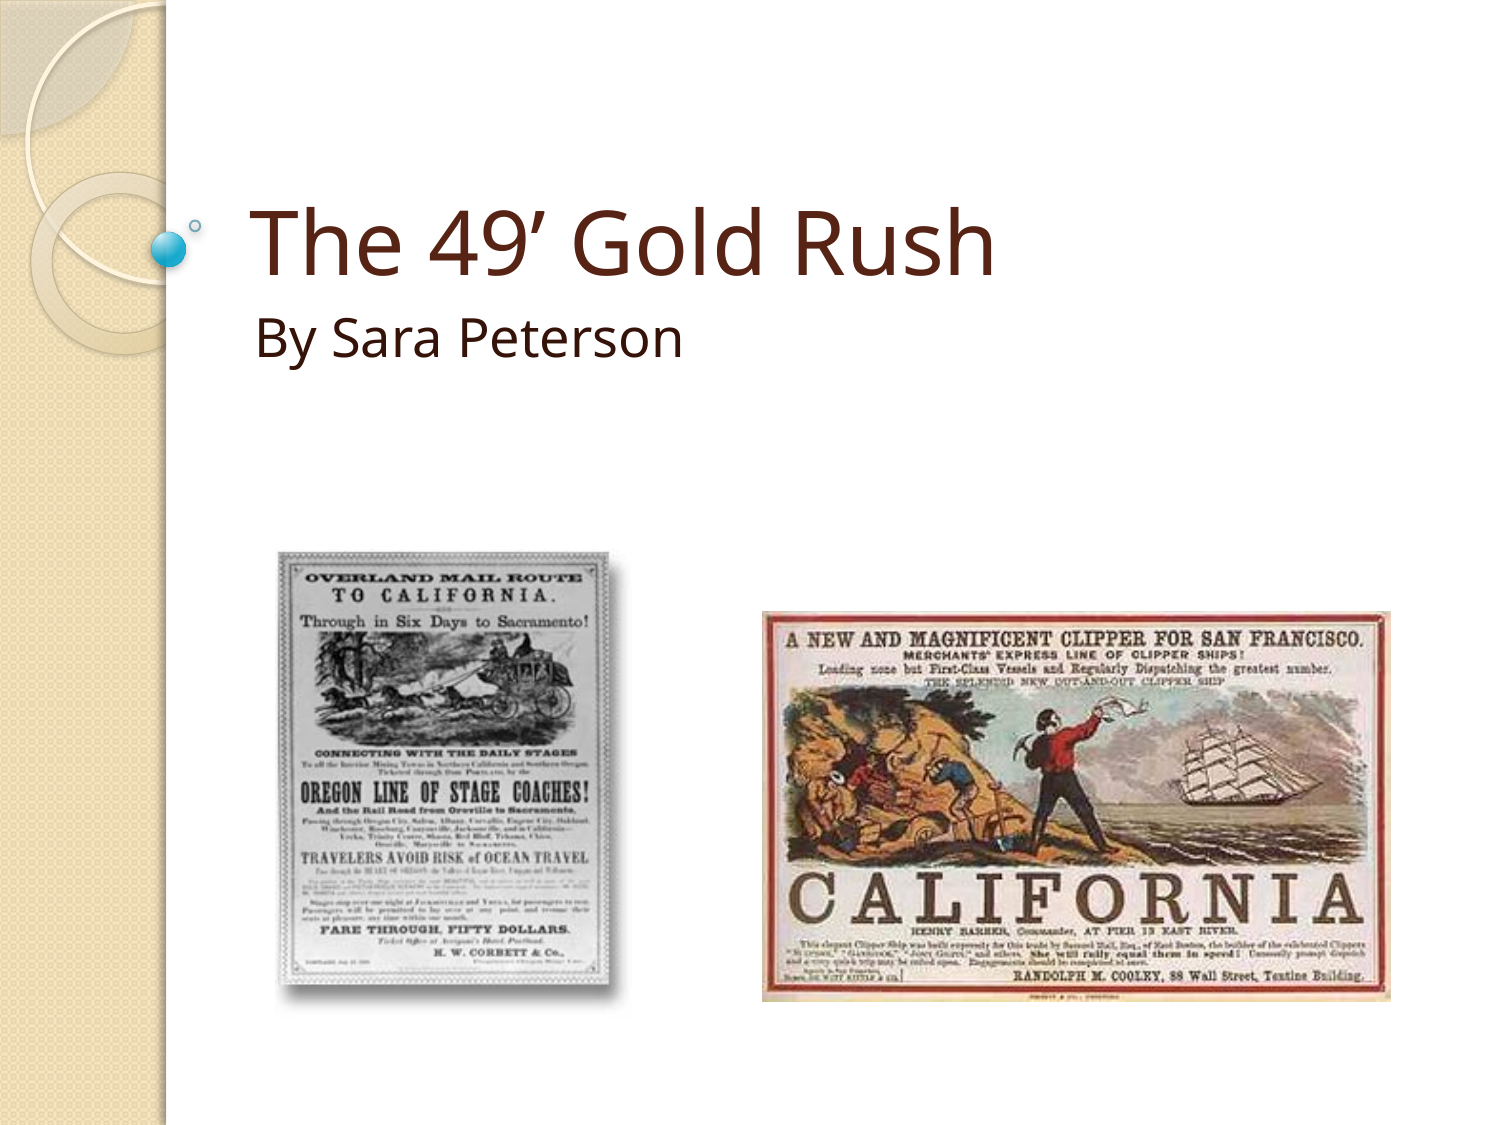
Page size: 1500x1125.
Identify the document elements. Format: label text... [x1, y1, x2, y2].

picture [762, 611, 1391, 1002]
title The 49’ Gold Rush [234, 59, 1450, 301]
subtitle By Sara Peterson [234, 303, 1451, 592]
picture [274, 549, 639, 1018]
